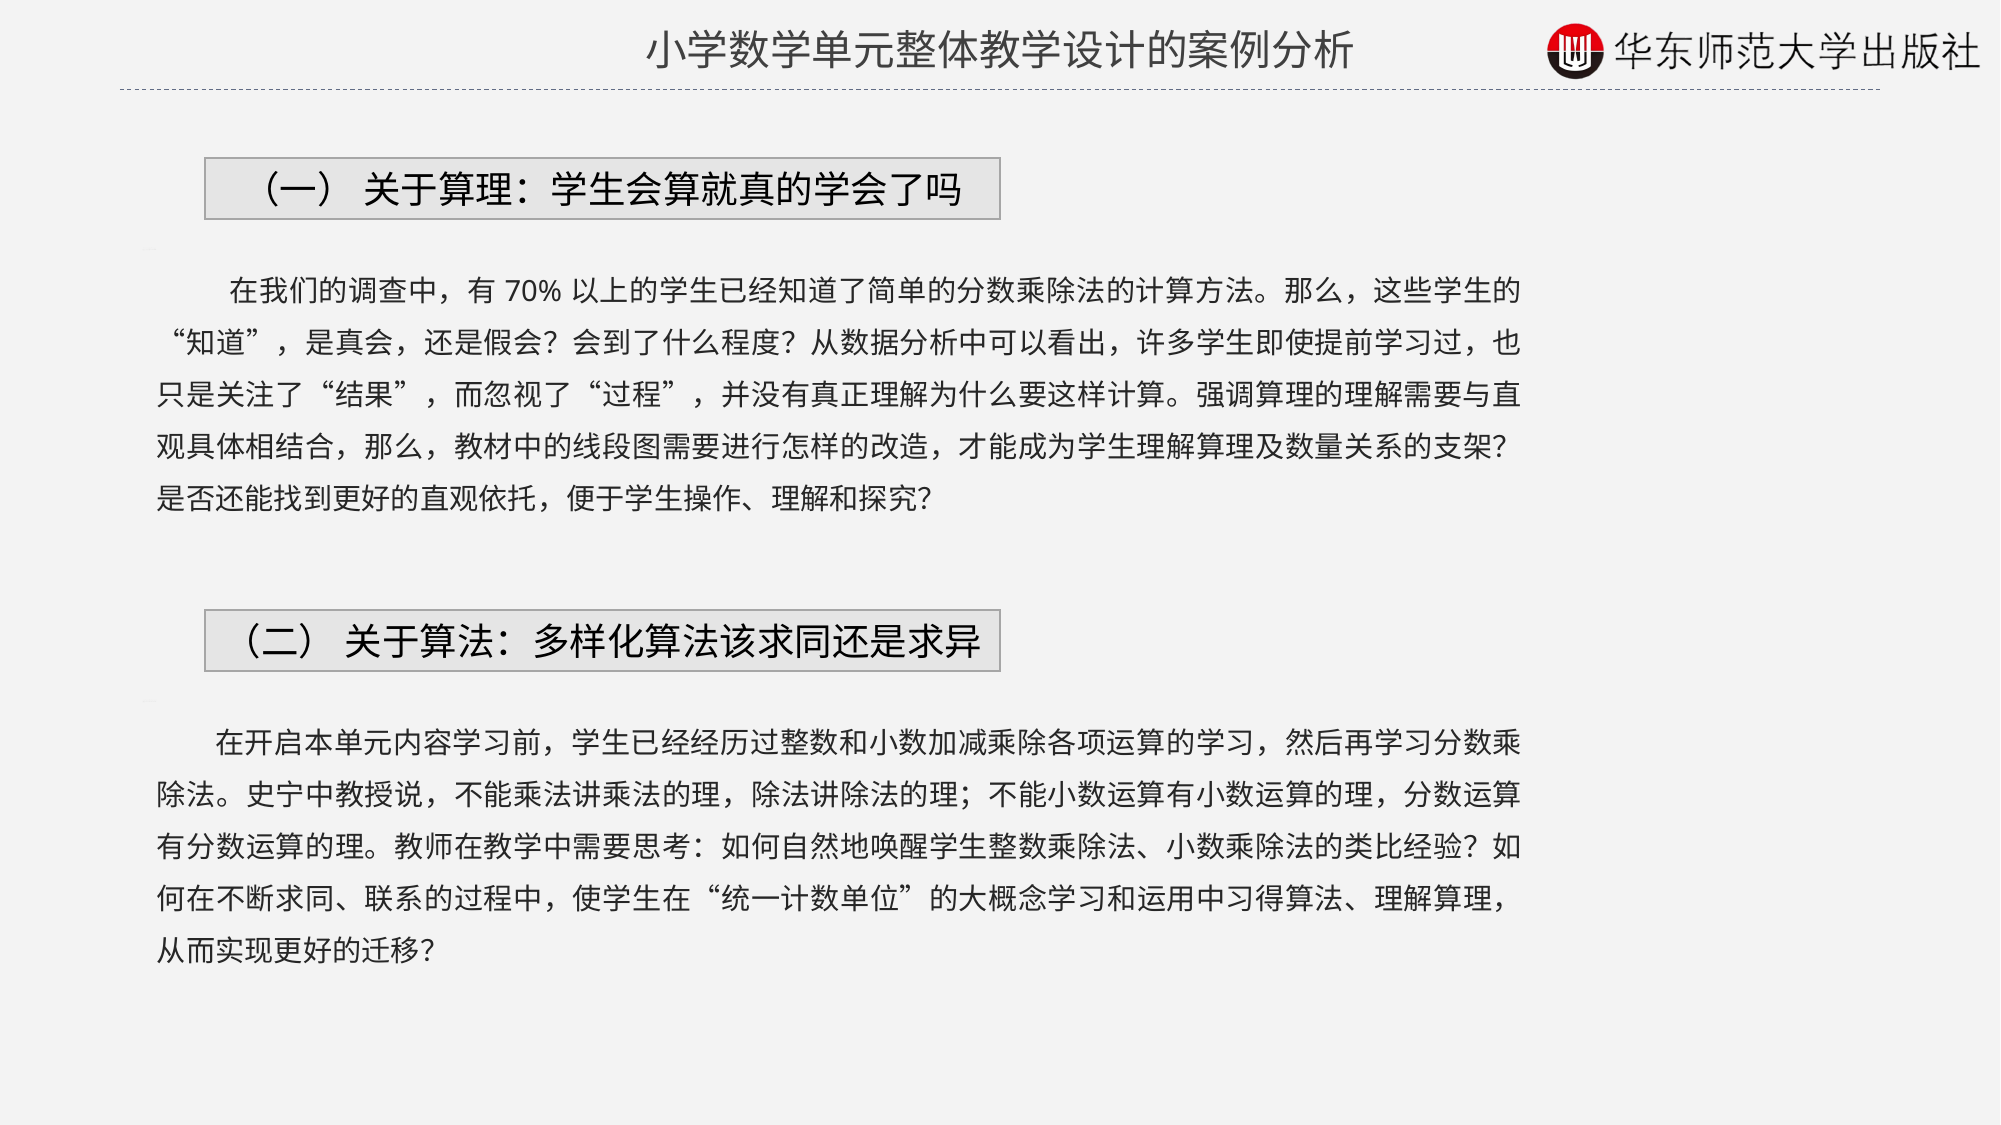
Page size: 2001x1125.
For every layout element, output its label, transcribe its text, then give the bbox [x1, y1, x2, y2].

text_box （一） 关于算理：学生会算就真的学会了吗 [204, 157, 1001, 220]
text_box 在开启本单元内容学习前，学生已经经历过整数和小数加减乘除各项运算的学习，然后再学习分数乘除法。史宁中教授说，不能乘法讲乘法的理，除法讲除法的理；不能小数运算有小数运算的理，分数运算有分数运算的理。教师在教学中需要思考：如何自然地唤醒学生整数乘除法、小数乘除法的类比经验？如何在不断求同、联系的过程中，使学生在“统一计数单位”的大概念学习和运用中习得算法、理解算理，从而实现更好的迁移？ [142, 699, 1537, 975]
text_box （二） 关于算法：多样化算法该求同还是求异 [204, 609, 1001, 672]
text_box 小学数学单元整体教学设计的案例分析 [619, 23, 1381, 74]
text_box 在我们的调查中，有70%以上的学生已经知道了简单的分数乘除法的计算方法。那么，这些学生的“知道”，是真会，还是假会？会到了什么程度？从数据分析中可以看出，许多学生即使提前学习过，也只是关注了“结果”，而忽视了“过程”，并没有真正理解为什么要这样计算。强调算理的理解需要与直观具体相结合，那么，教材中的线段图需要进行怎样的改造，才能成为学生理解算理及数量关系的支架？是否还能找到更好的直观依托，便于学生操作、理解和探究？ [142, 247, 1537, 523]
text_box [1536, 13, 1989, 83]
